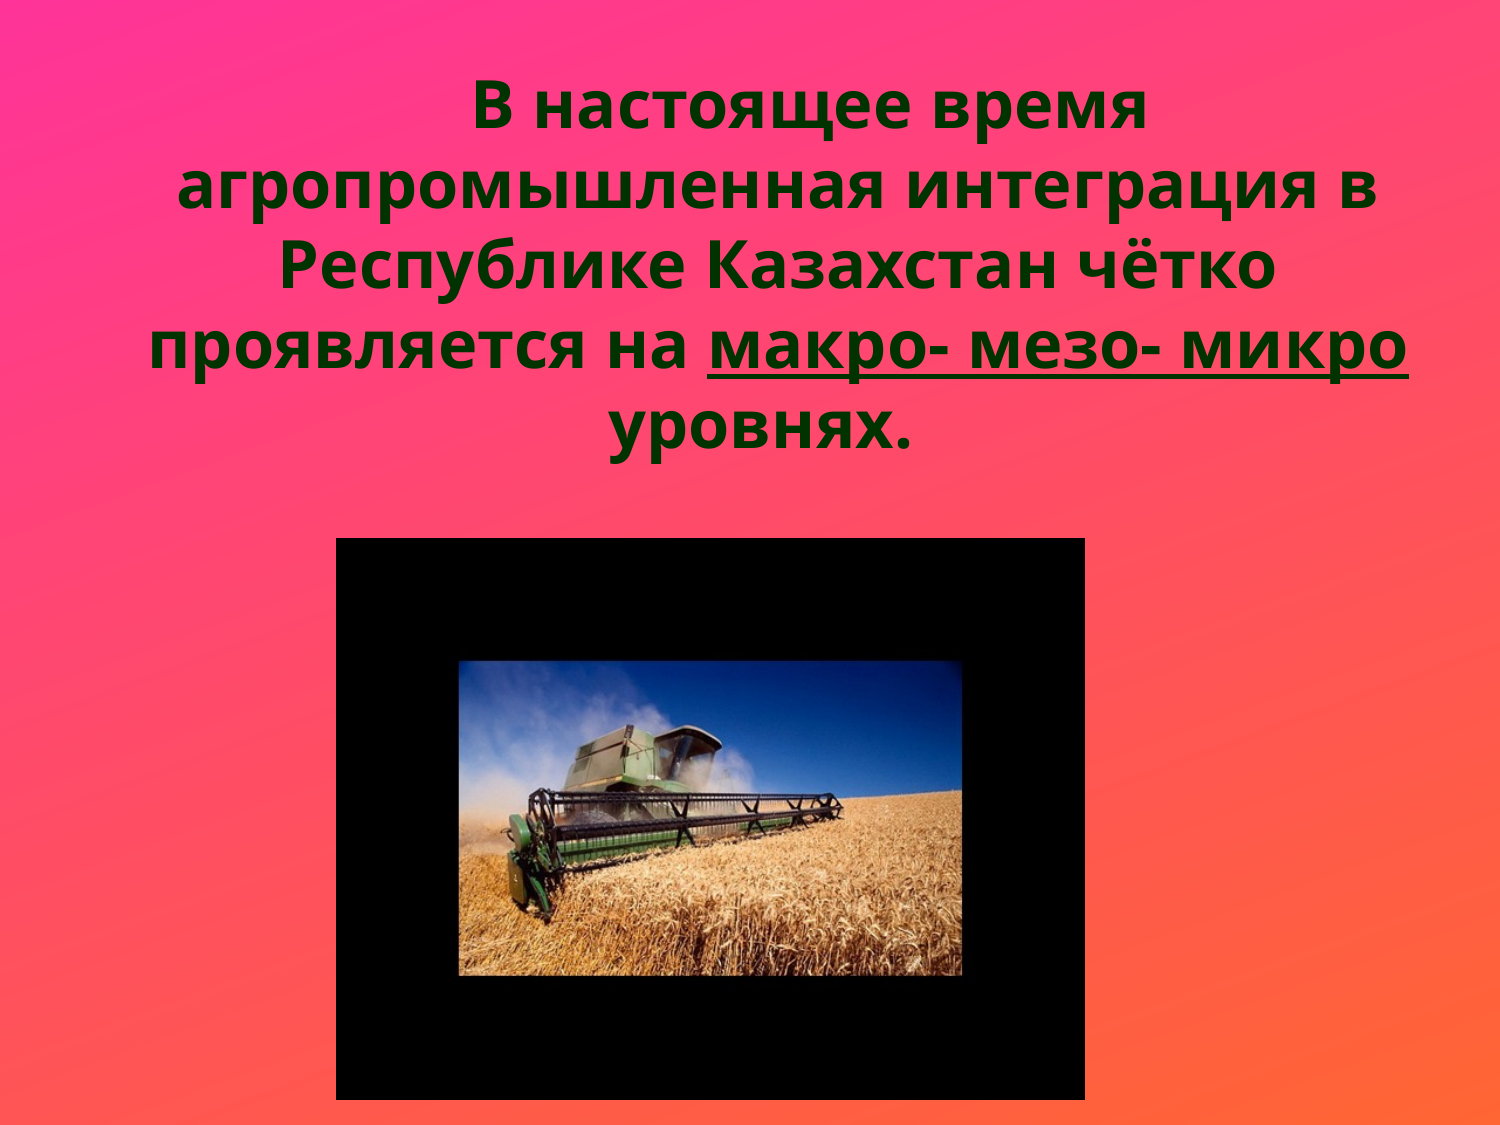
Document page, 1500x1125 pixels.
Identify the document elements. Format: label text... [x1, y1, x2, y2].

picture [336, 538, 1085, 1101]
list В настоящее время агропромышленная интеграция в Республике Казахстан чётко проявляется на макро- мезо- микро уровнях. [75, 54, 1425, 1005]
